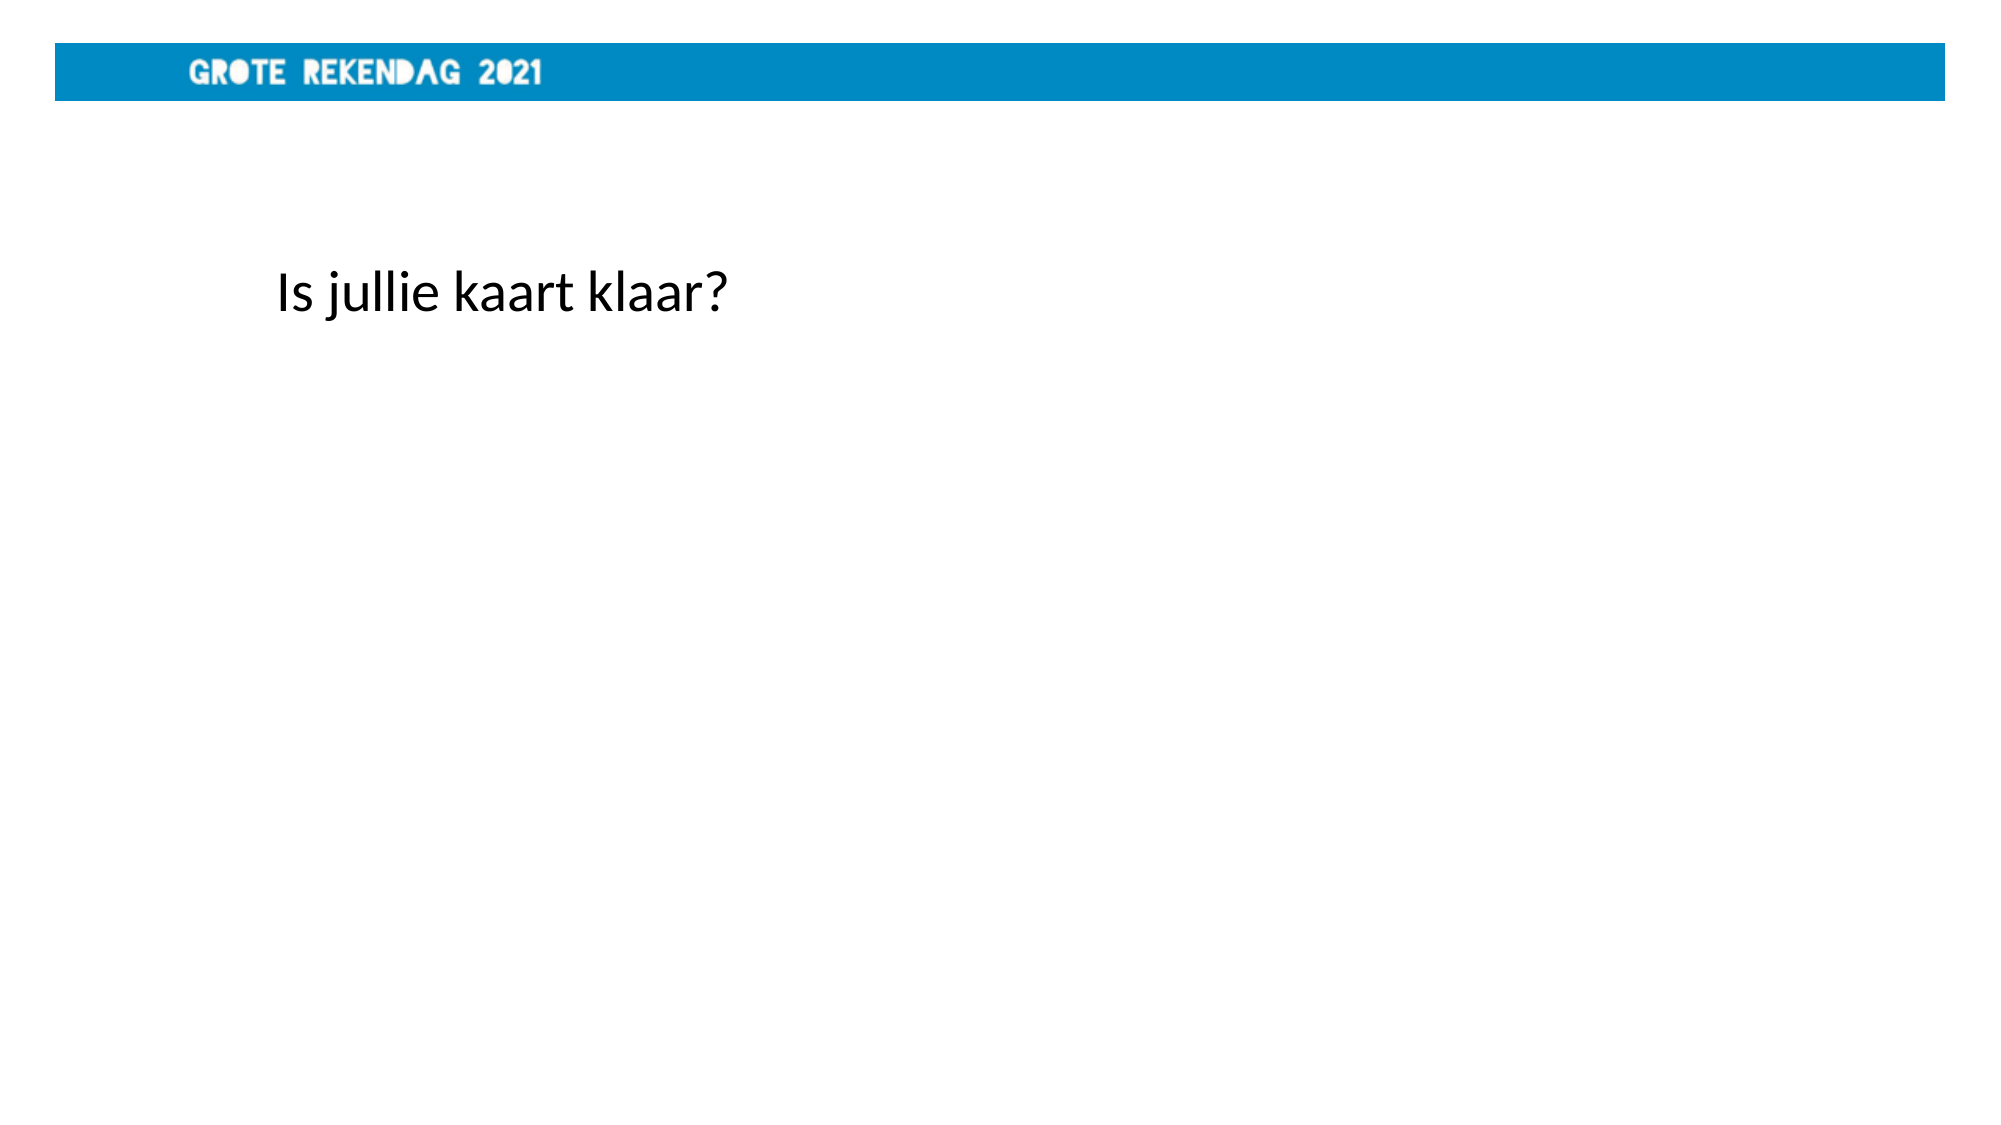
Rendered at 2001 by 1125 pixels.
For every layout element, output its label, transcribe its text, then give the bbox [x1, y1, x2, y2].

picture [479, 59, 541, 84]
picture [251, 58, 286, 84]
text_box Is jullie kaart klaar? [261, 245, 747, 331]
picture [340, 59, 414, 84]
picture [304, 59, 337, 84]
picture [415, 59, 439, 84]
picture [190, 59, 209, 84]
picture [212, 59, 249, 84]
picture [440, 59, 460, 84]
